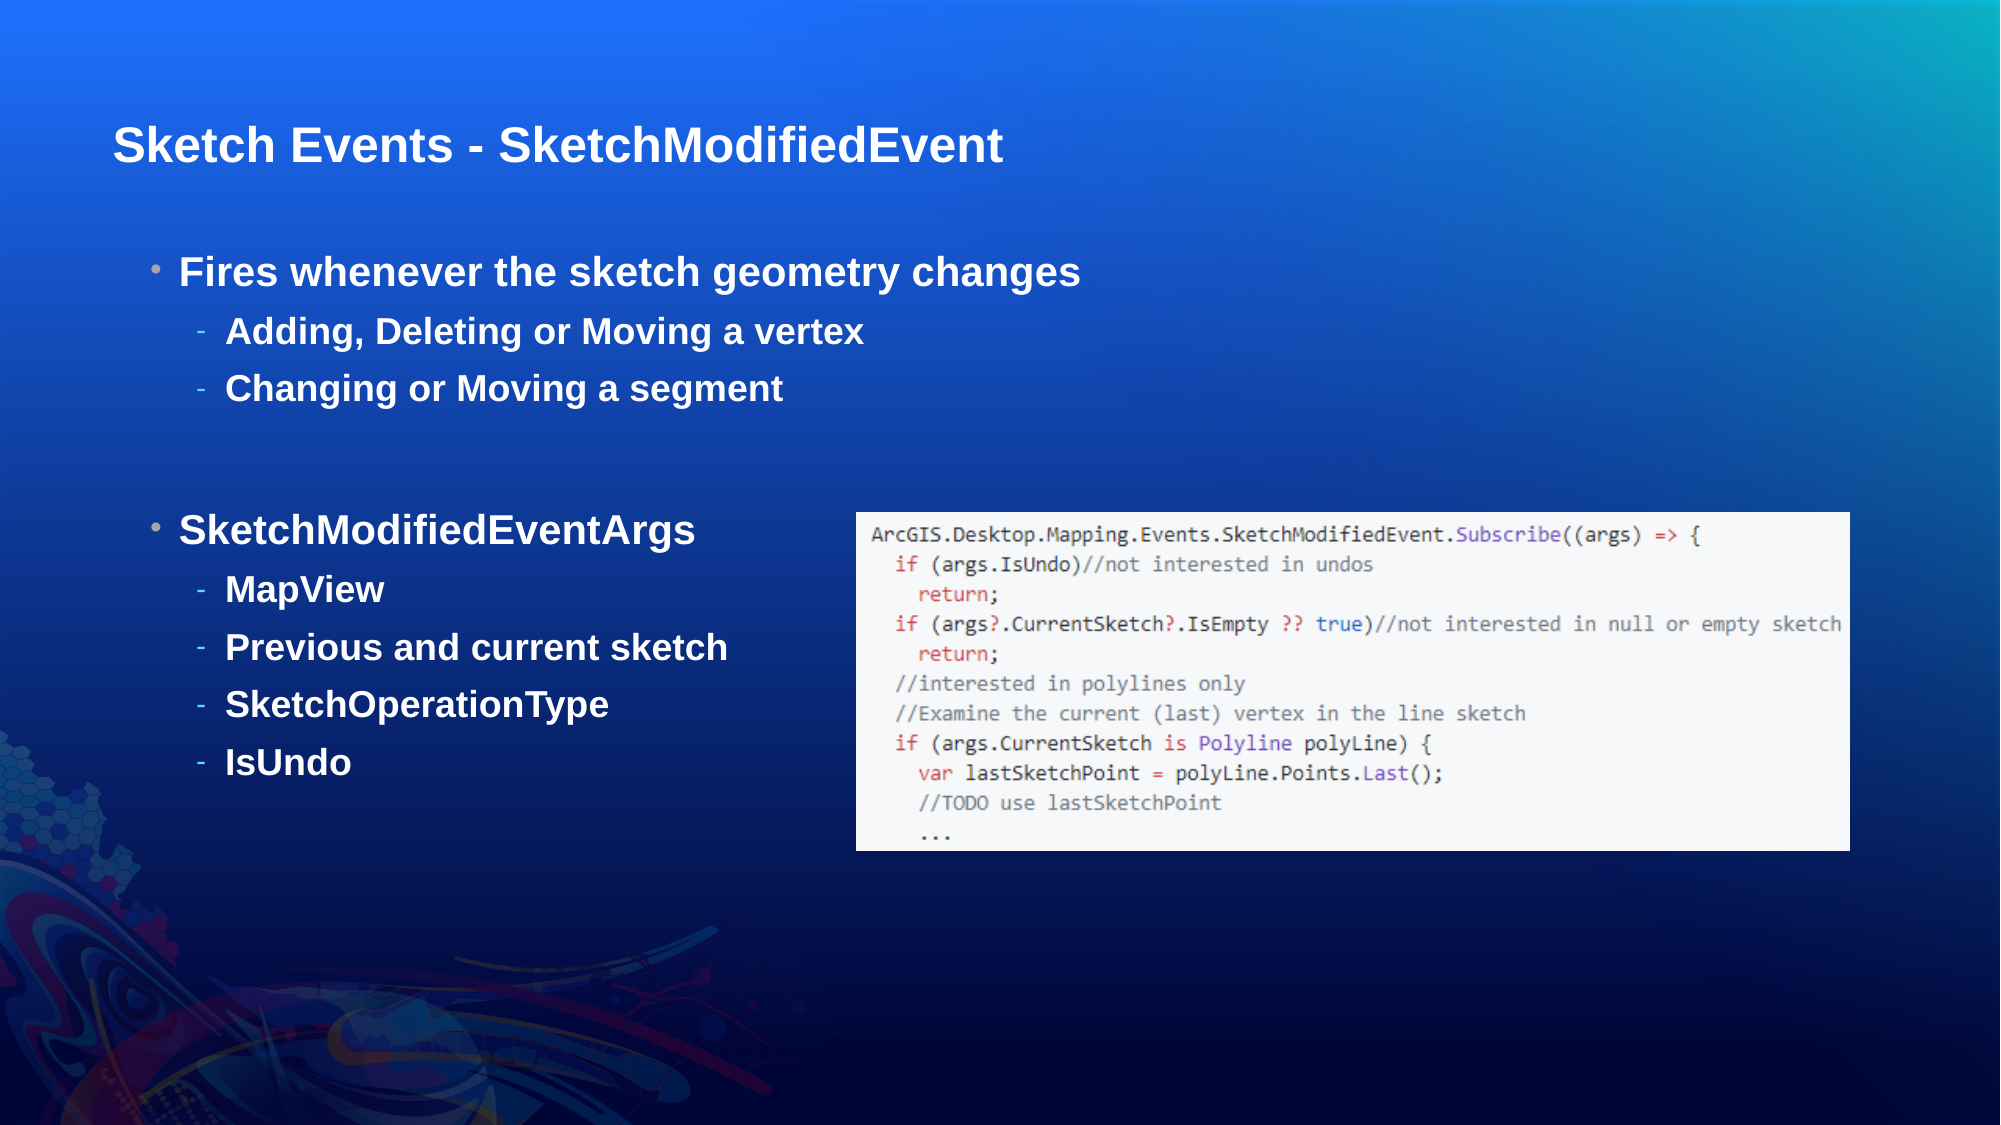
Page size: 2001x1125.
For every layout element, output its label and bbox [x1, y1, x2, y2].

picture [856, 512, 1851, 851]
text_box [0, 0, 2000, 1125]
